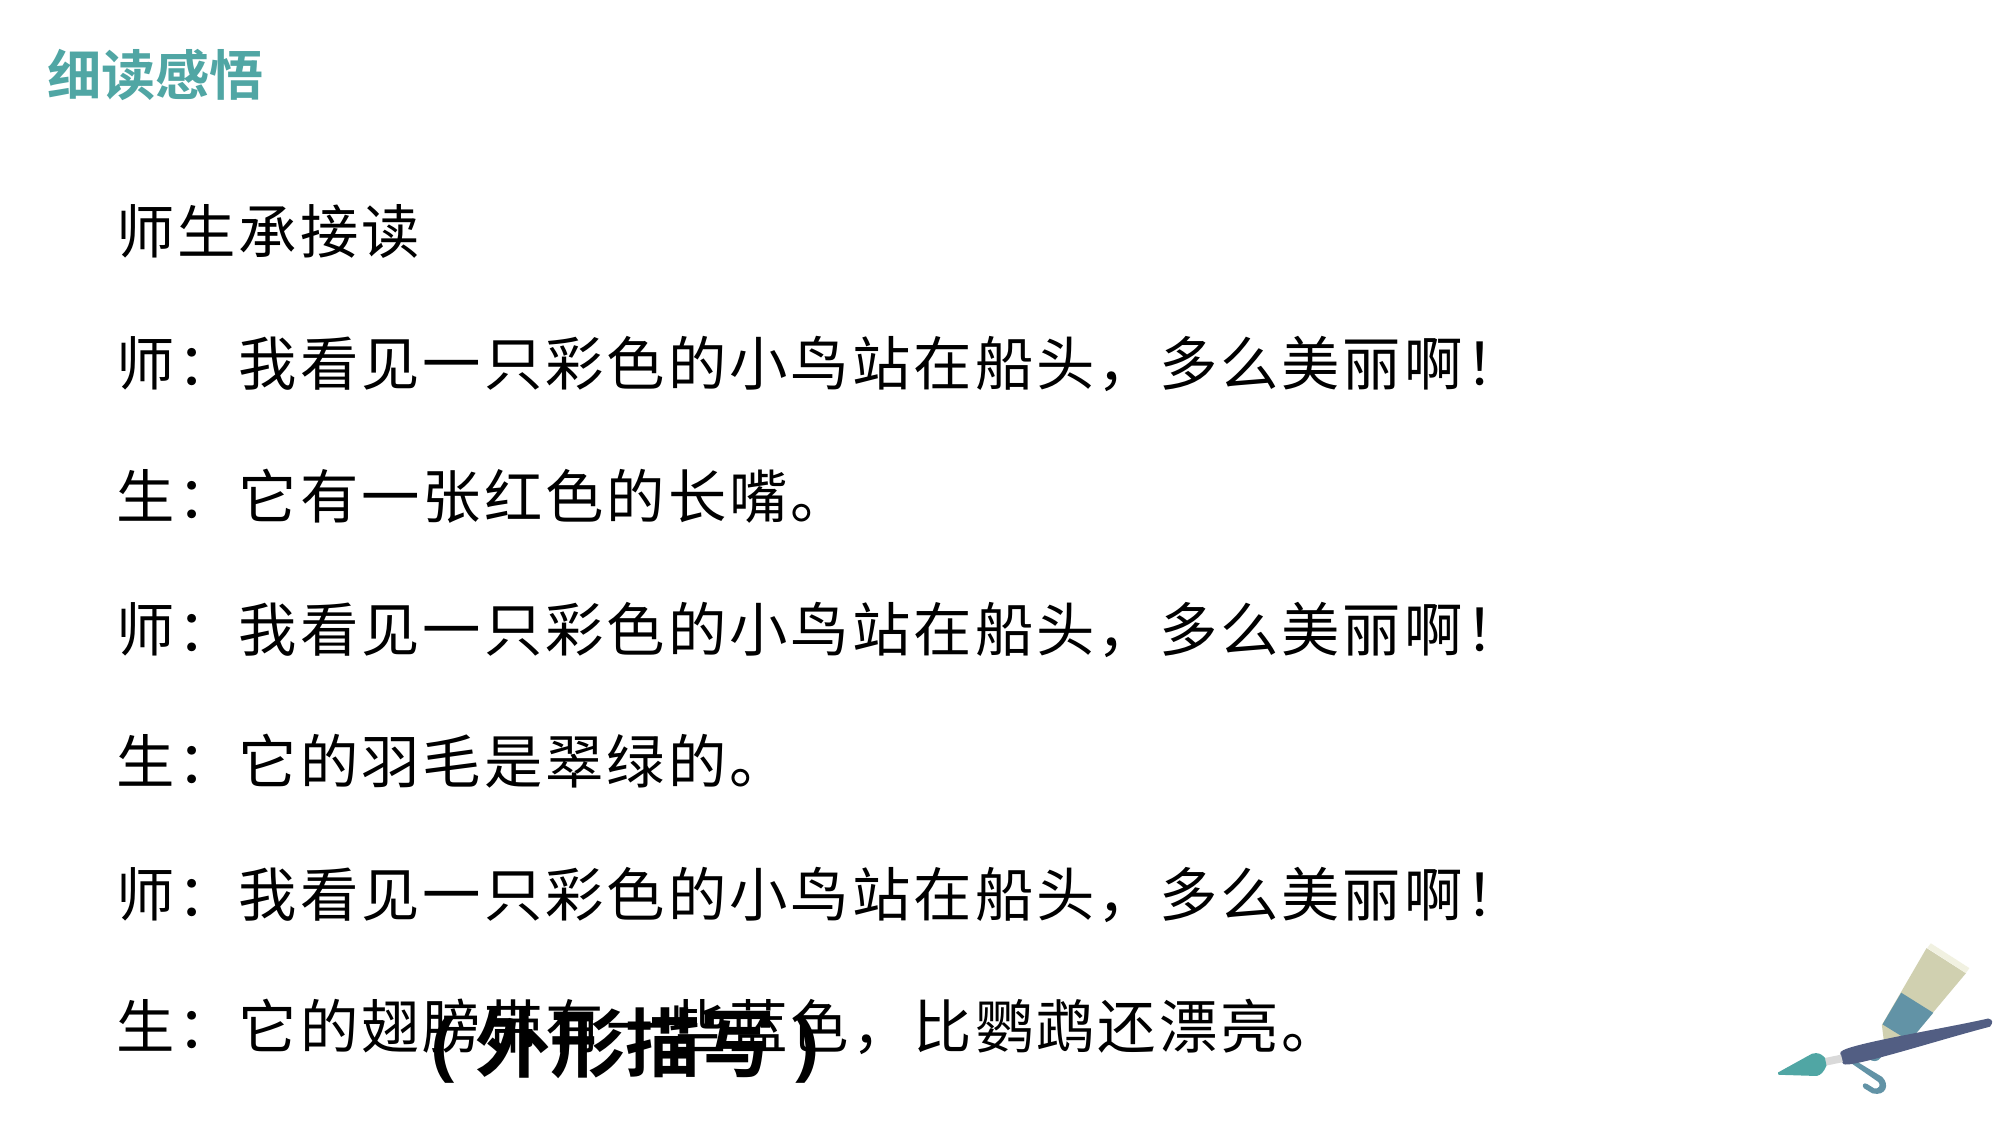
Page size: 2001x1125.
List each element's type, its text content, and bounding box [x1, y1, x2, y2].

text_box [1811, 945, 1974, 1125]
text_box 细读感悟 [32, 33, 347, 114]
list 师生承接读 师：我看见一只彩色的小鸟站在船头，多么美丽啊！ 生：它有一张红色的长嘴。 师：我看见一只彩色的小鸟站在船头，多么美丽啊！ 生：它的羽毛是翠绿的。 师：我看见一只彩色的小鸟站在船头，多么美丽啊！ 生：它的翅膀带有一些蓝色，比鹦鹉还漂亮。 [101, 166, 1594, 1125]
text_box (外形描写) [417, 989, 859, 1094]
